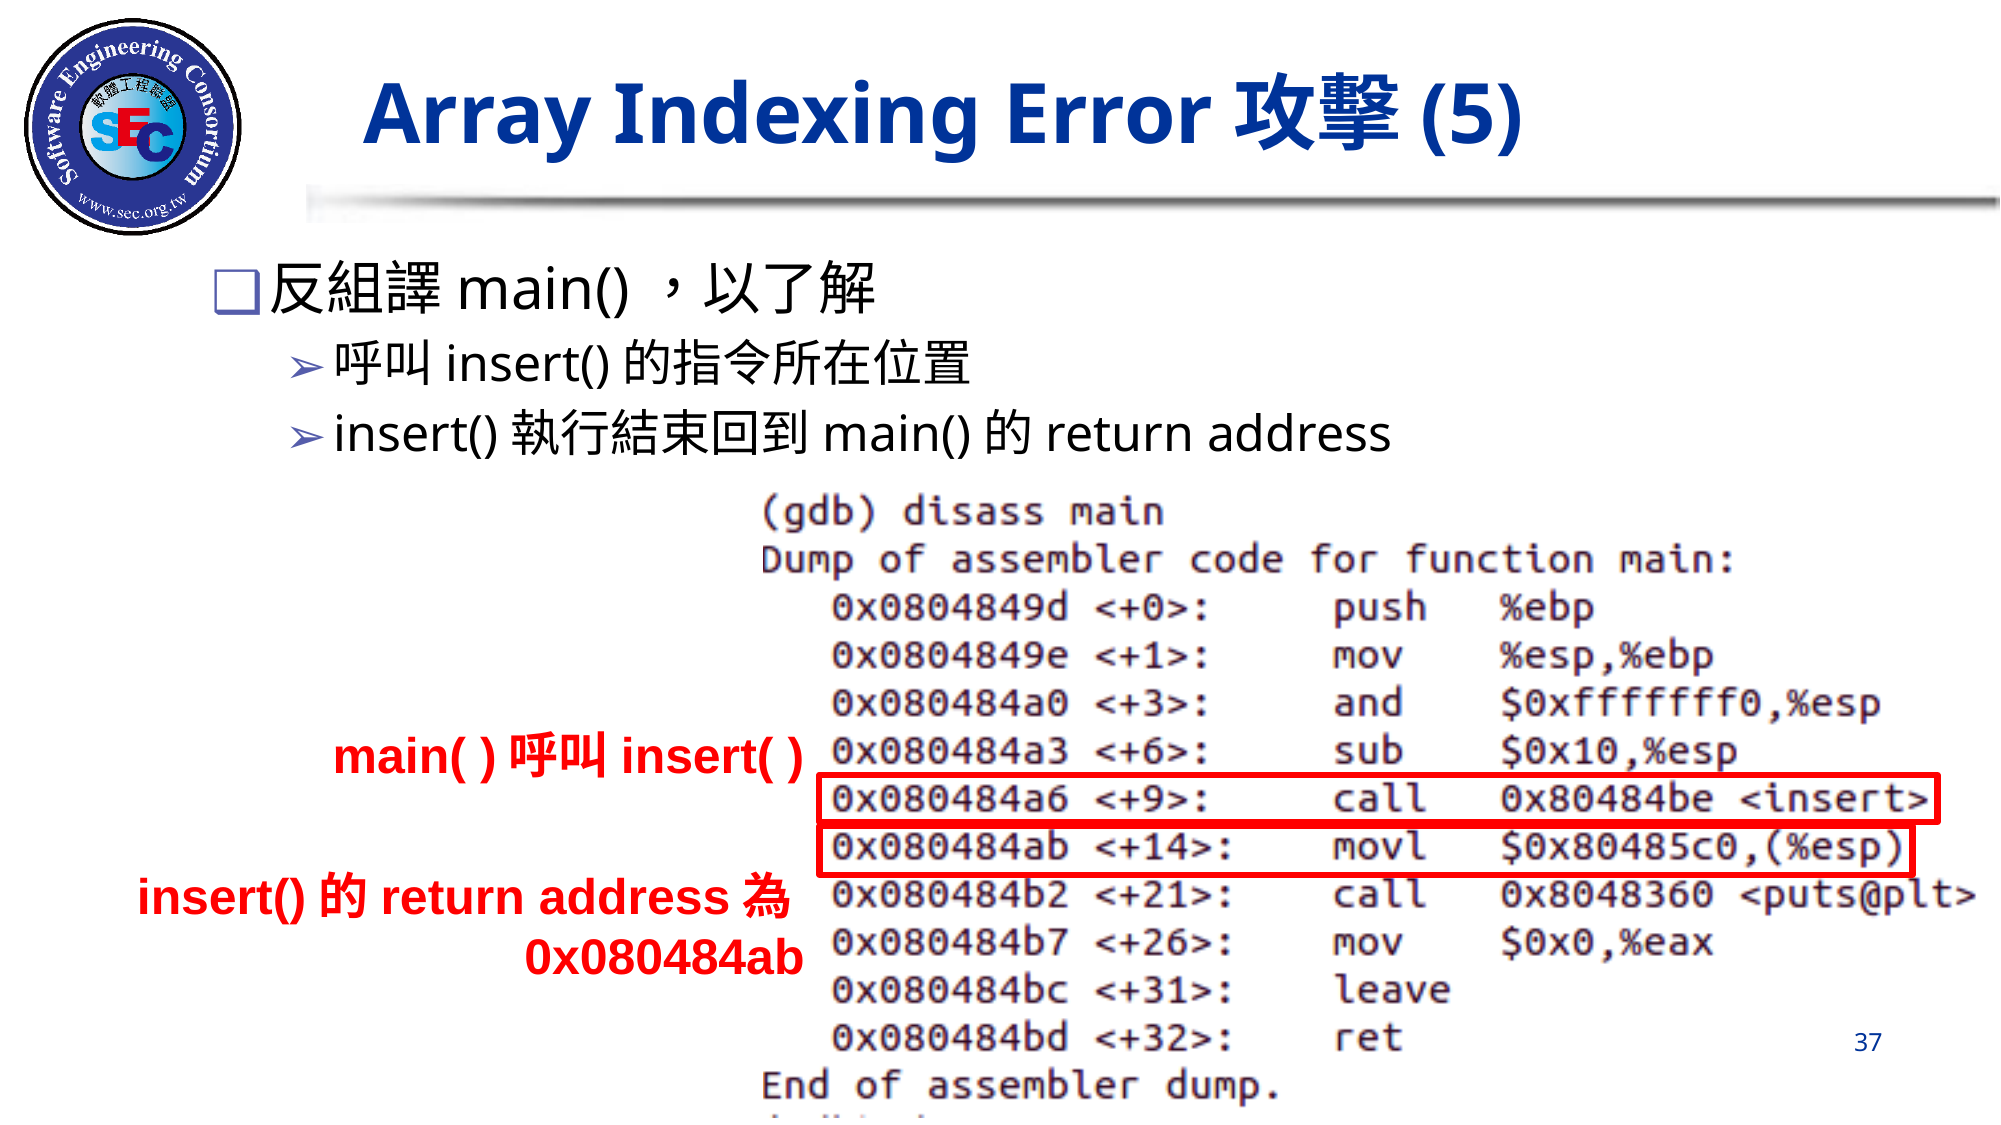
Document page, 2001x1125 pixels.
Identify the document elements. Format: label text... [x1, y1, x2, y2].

picture [763, 491, 1985, 1118]
picture [306, 184, 2000, 223]
text_box insert()的return address為0x080484ab [102, 856, 758, 994]
picture [0, 0, 265, 259]
text_box main( )呼叫insert( ) [55, 715, 758, 792]
list 反組譯main()，以了解 呼叫insert()的指令所在位置 insert()執行結束回到main()的return address [196, 243, 1886, 474]
title Array Indexing Error攻擊(5) [348, 42, 2000, 179]
